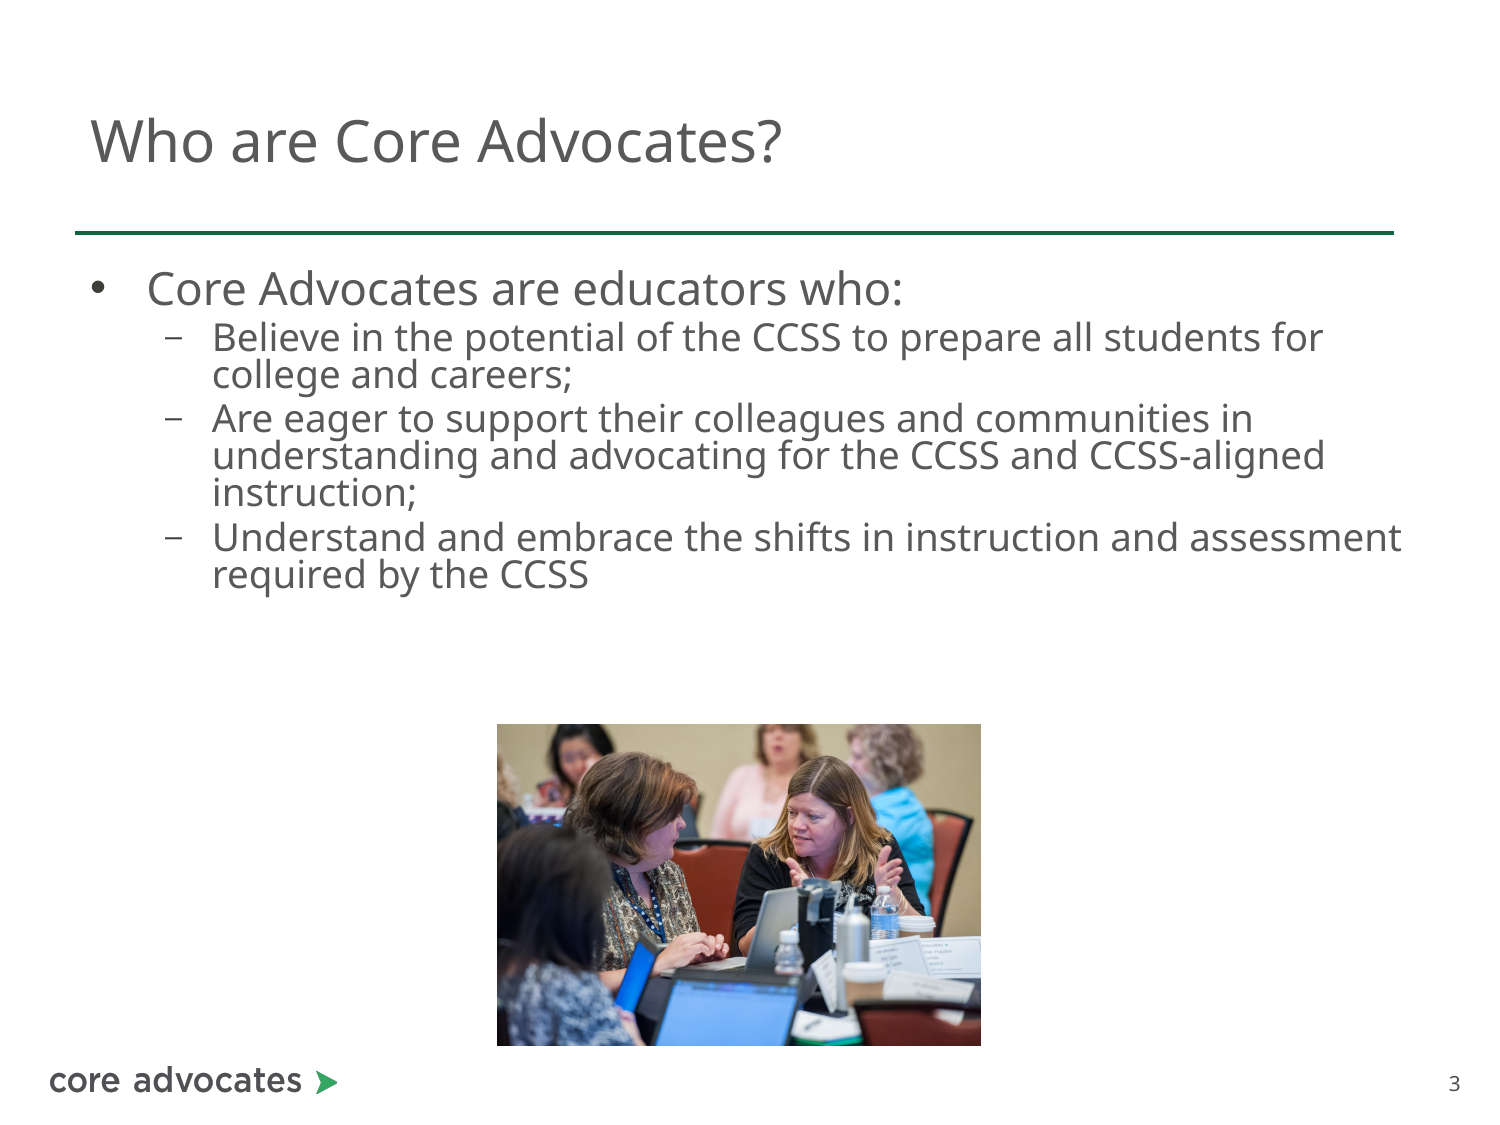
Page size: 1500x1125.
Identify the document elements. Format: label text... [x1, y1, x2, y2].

picture [497, 724, 981, 1046]
title Who are Core Advocates? [75, 45, 1425, 233]
picture [50, 1066, 337, 1094]
list Core Advocates are educators who: Believe in the potential of the CCSS to prepare all students for college and careers; Are eager to support their colleagues and communities in understanding and advocating for the CCSS and CCSS-aligned instruction; Understand and embrace the shifts in instruction and assessment required by the CCSS [75, 262, 1425, 1005]
